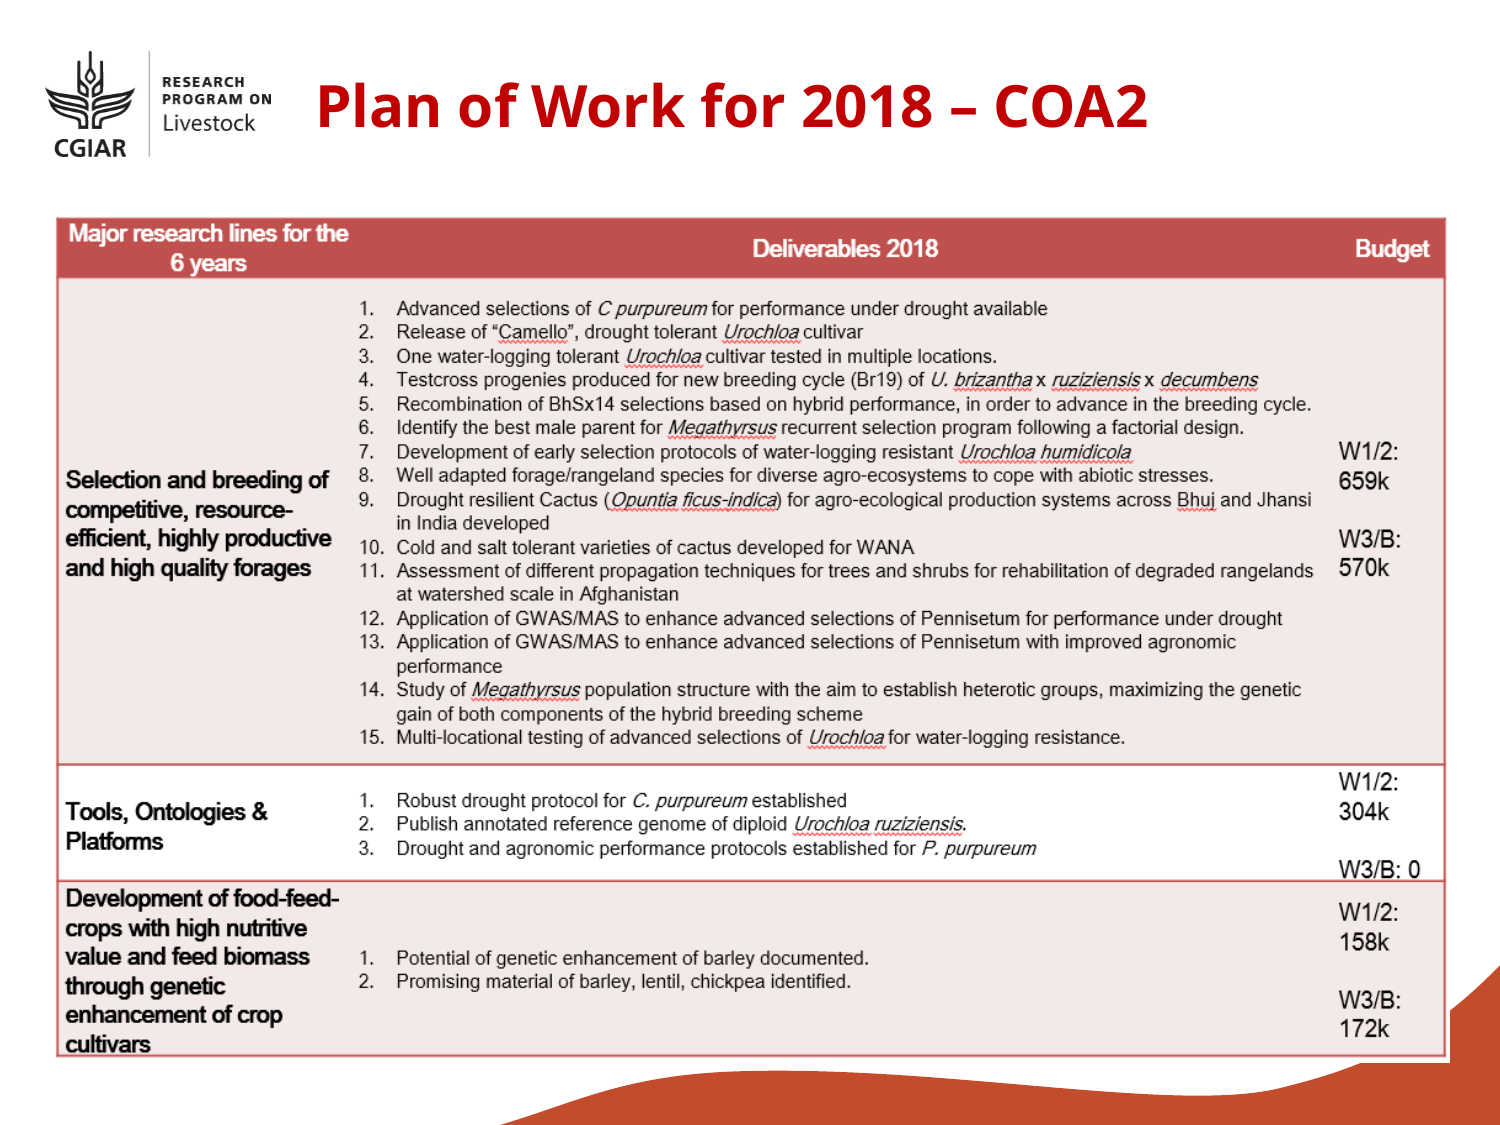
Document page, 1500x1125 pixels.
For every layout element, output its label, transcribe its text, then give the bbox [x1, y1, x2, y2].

list Plan of Work for 2018 – COA2 [300, 33, 1463, 175]
picture [45, 51, 271, 157]
picture [49, 212, 1451, 1063]
text_box Michael Blümmel (ILRI, Lead) Mounir Louhaichi (ICARDA) Jane Wamatu (ICARDA) Ewa Wredle (SLU) Alan Duncan (ILRI) [1333, 1006, 1455, 1073]
